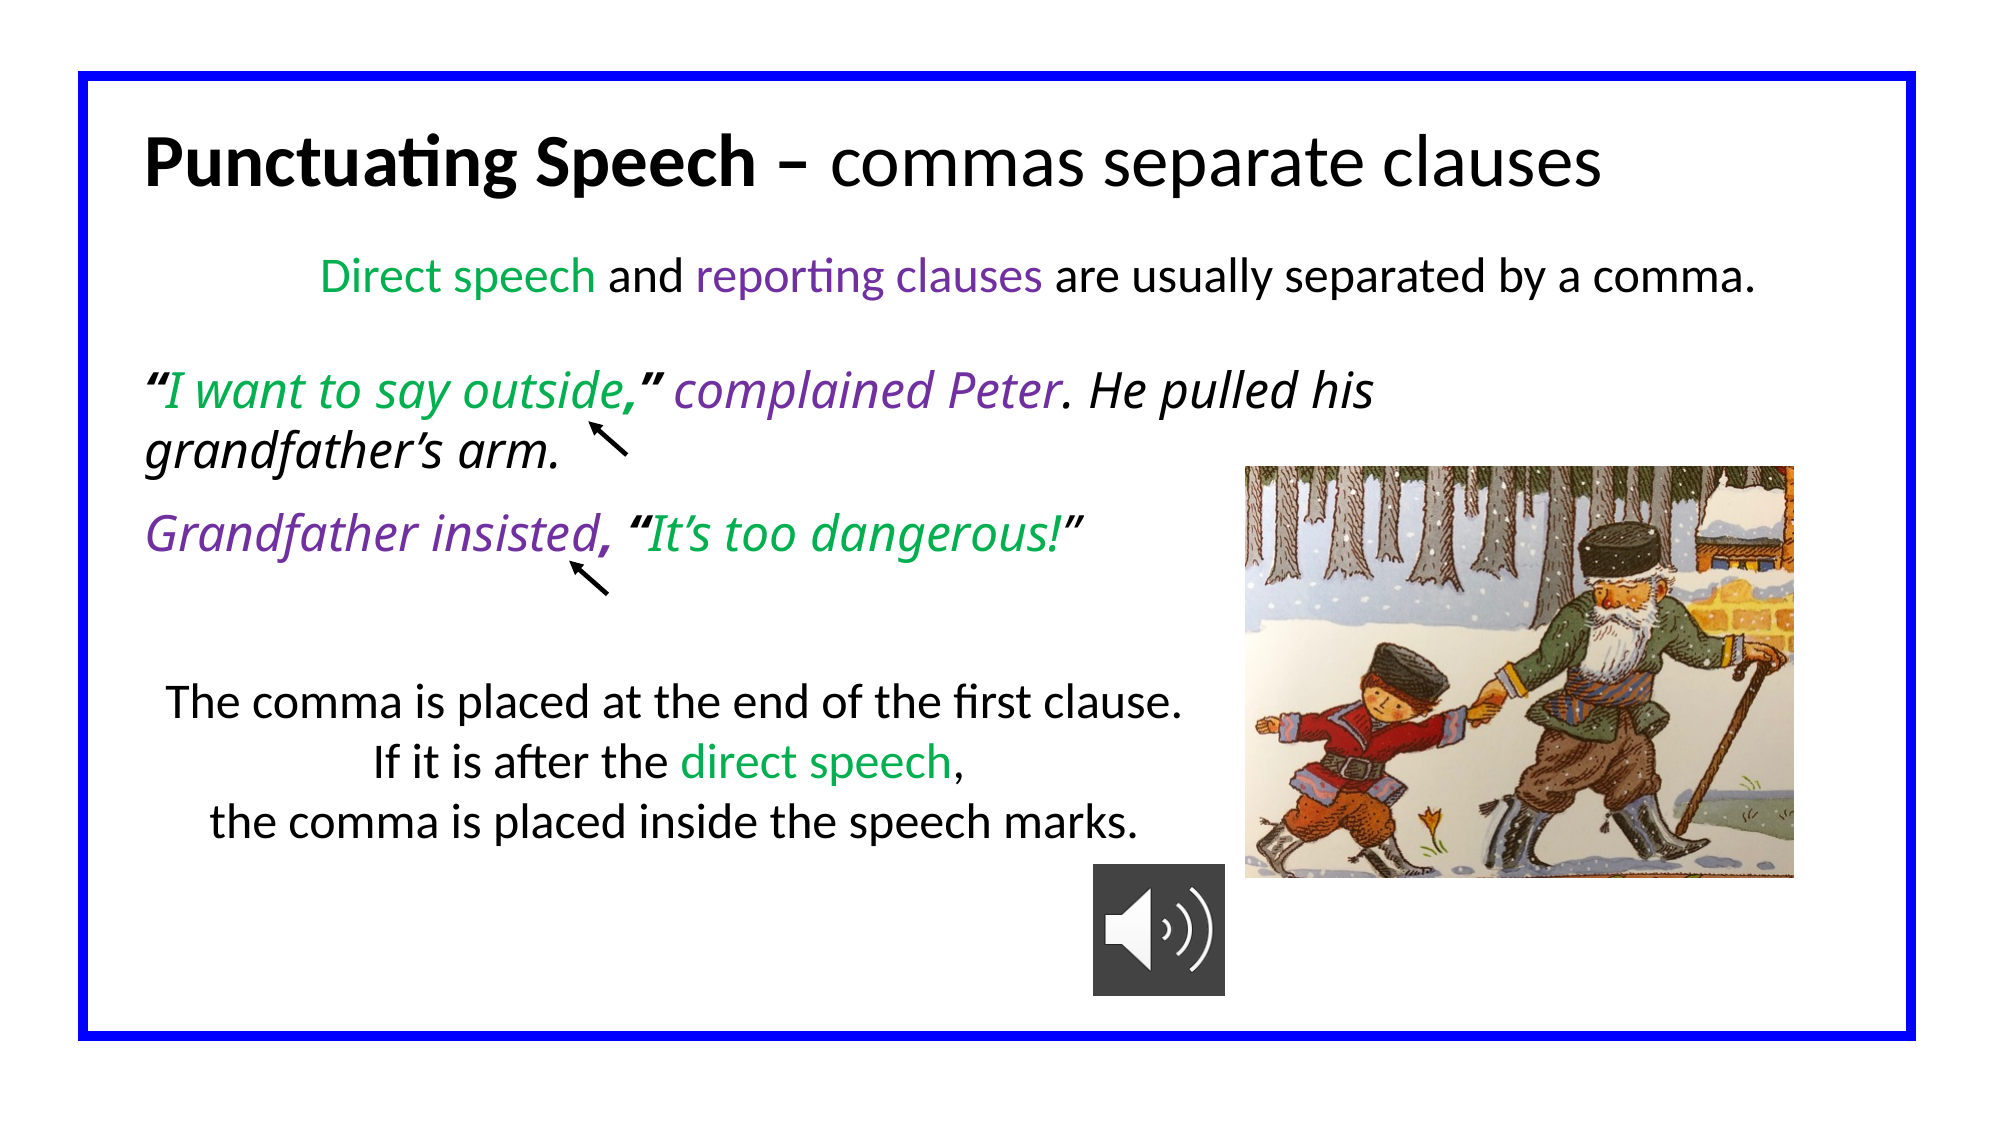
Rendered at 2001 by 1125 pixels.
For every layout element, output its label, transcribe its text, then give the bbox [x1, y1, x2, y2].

text_box Direct speech and reporting clauses are usually separated by a comma. [166, 235, 1911, 311]
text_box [569, 560, 608, 595]
picture [1092, 863, 1226, 997]
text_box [588, 421, 627, 455]
text_box Grandfather insisted, “It’s too dangerous!” [129, 494, 1244, 569]
text_box “I want to say outside,” complained Peter. He pulled his grandfather’s arm. [129, 350, 1648, 486]
text_box The comma is placed at the end of the first clause. If it is after the direct speech, the comma is placed inside the speech marks. [0, 660, 1244, 856]
text_box Punctuating Speech – commas separate clauses [129, 103, 1865, 209]
picture [1244, 466, 1794, 878]
text_box [82, 75, 1912, 1037]
